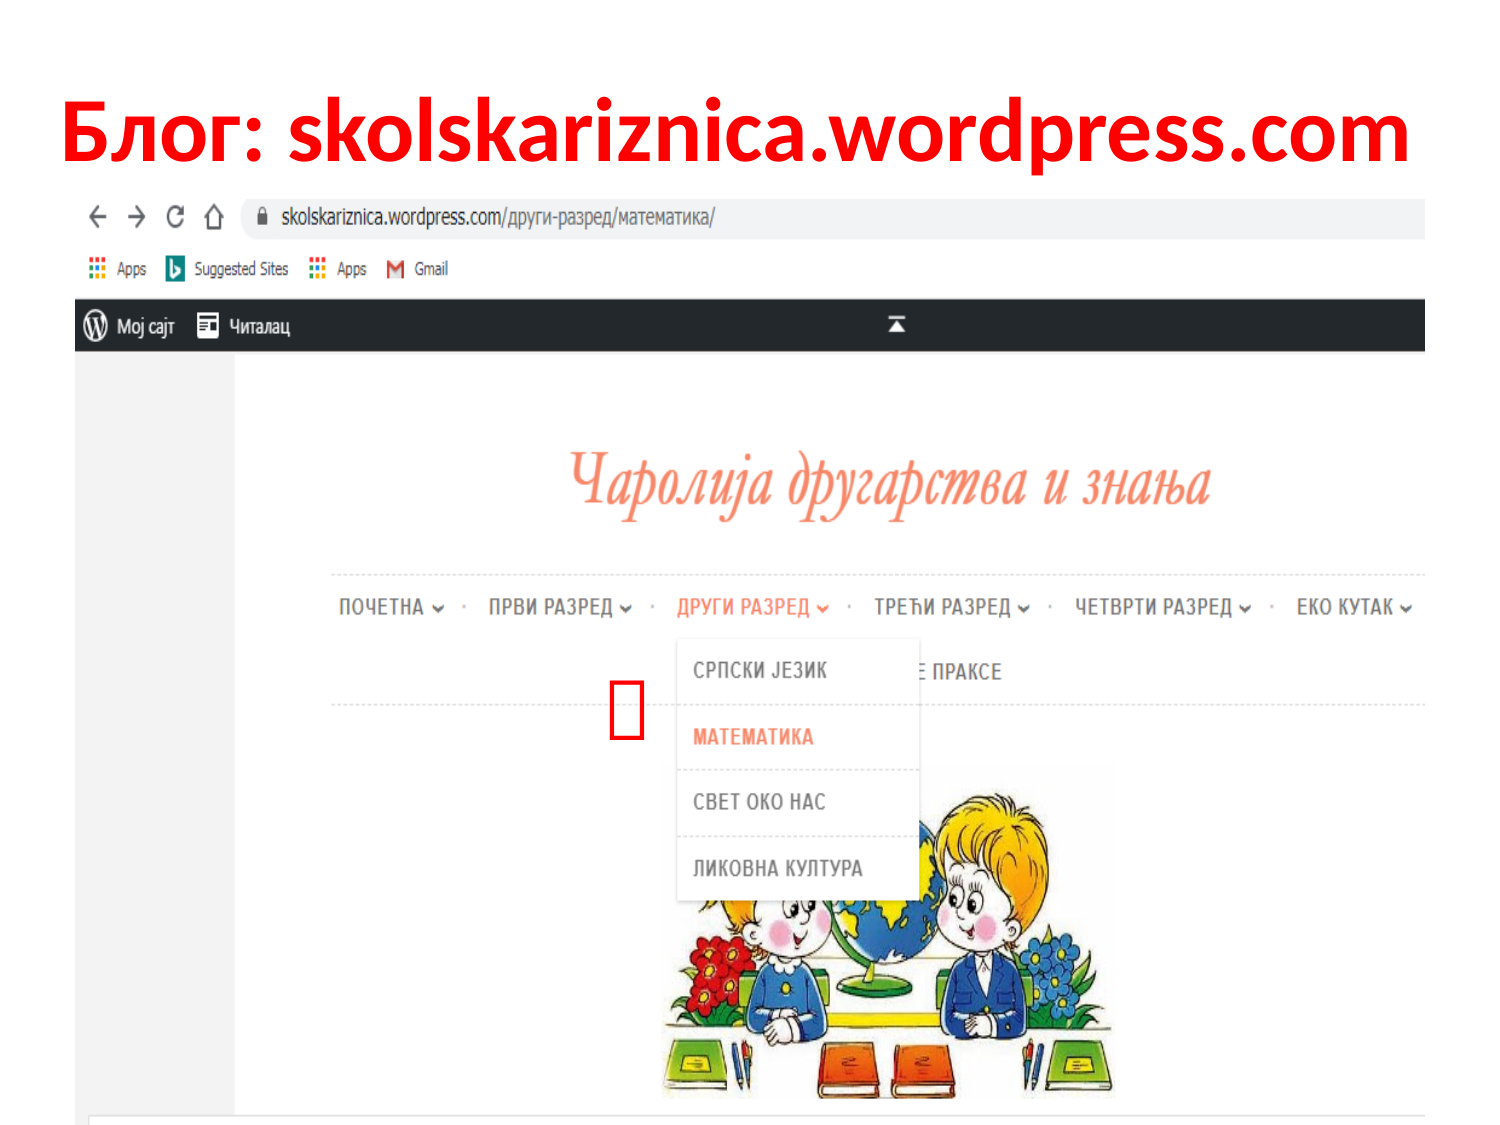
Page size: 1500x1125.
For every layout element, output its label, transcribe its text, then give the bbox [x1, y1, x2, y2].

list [74, 199, 1426, 1125]
text_box Блог: skolskariznica.wordpress.com [45, 62, 1429, 188]
